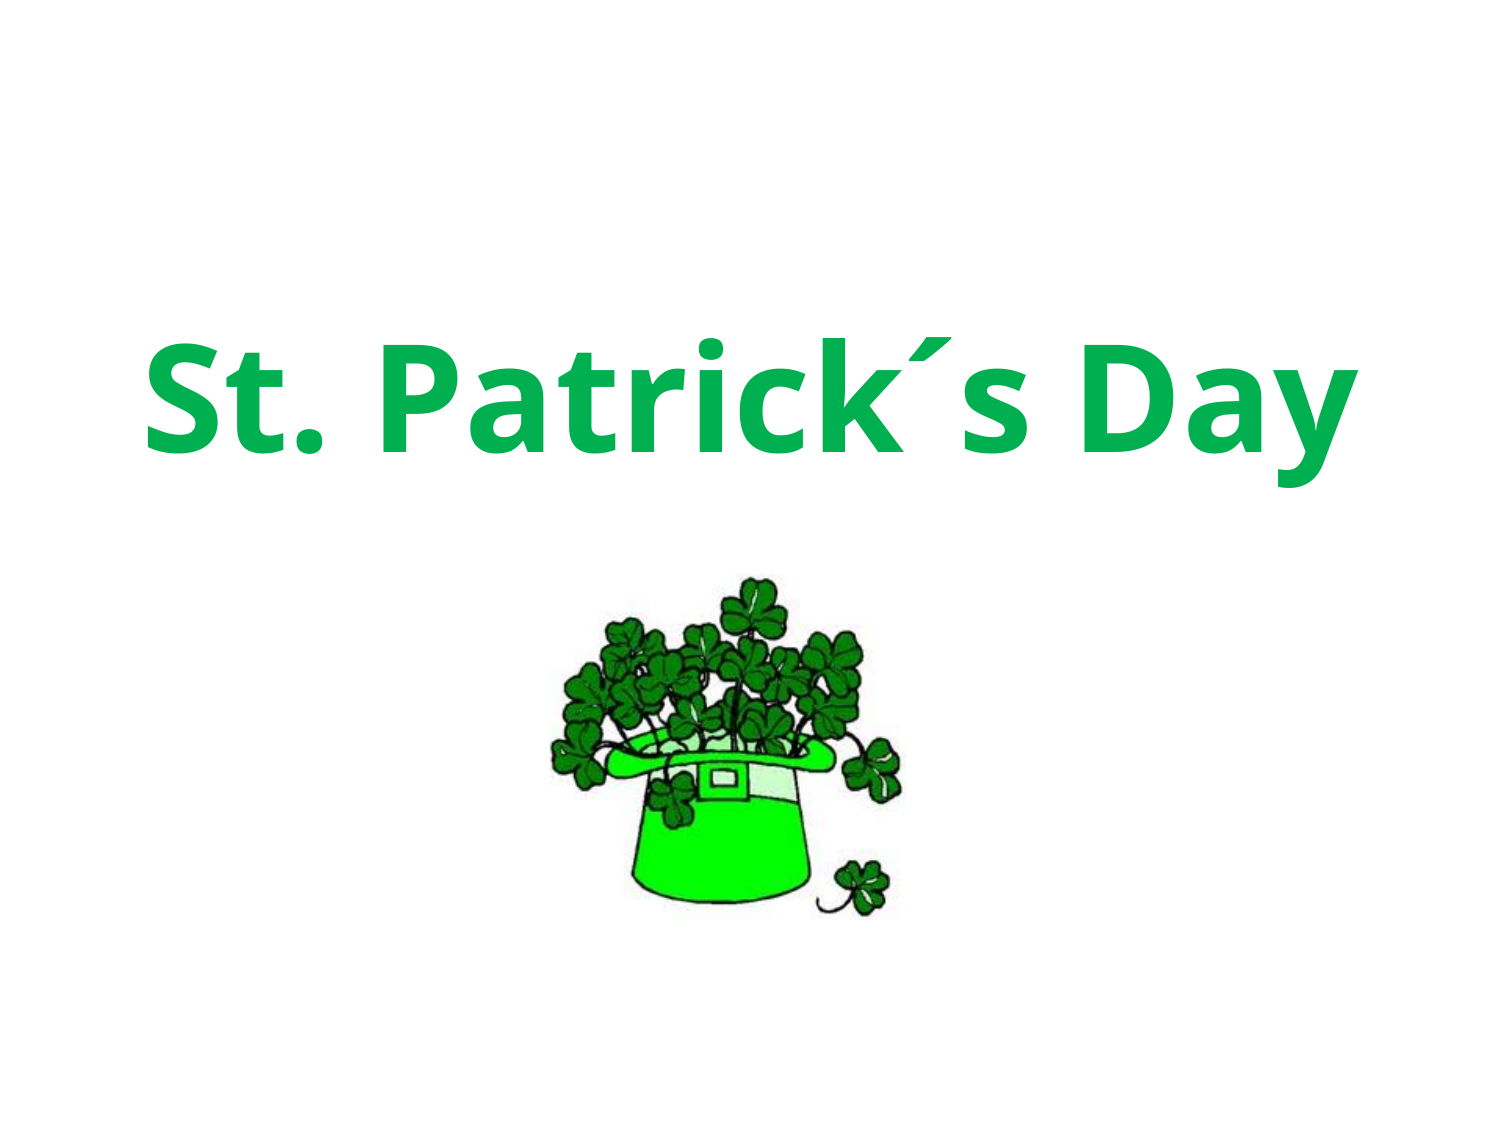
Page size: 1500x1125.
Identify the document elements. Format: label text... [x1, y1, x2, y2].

title St. Patrick´s Day [75, 45, 1425, 740]
picture [548, 574, 906, 920]
